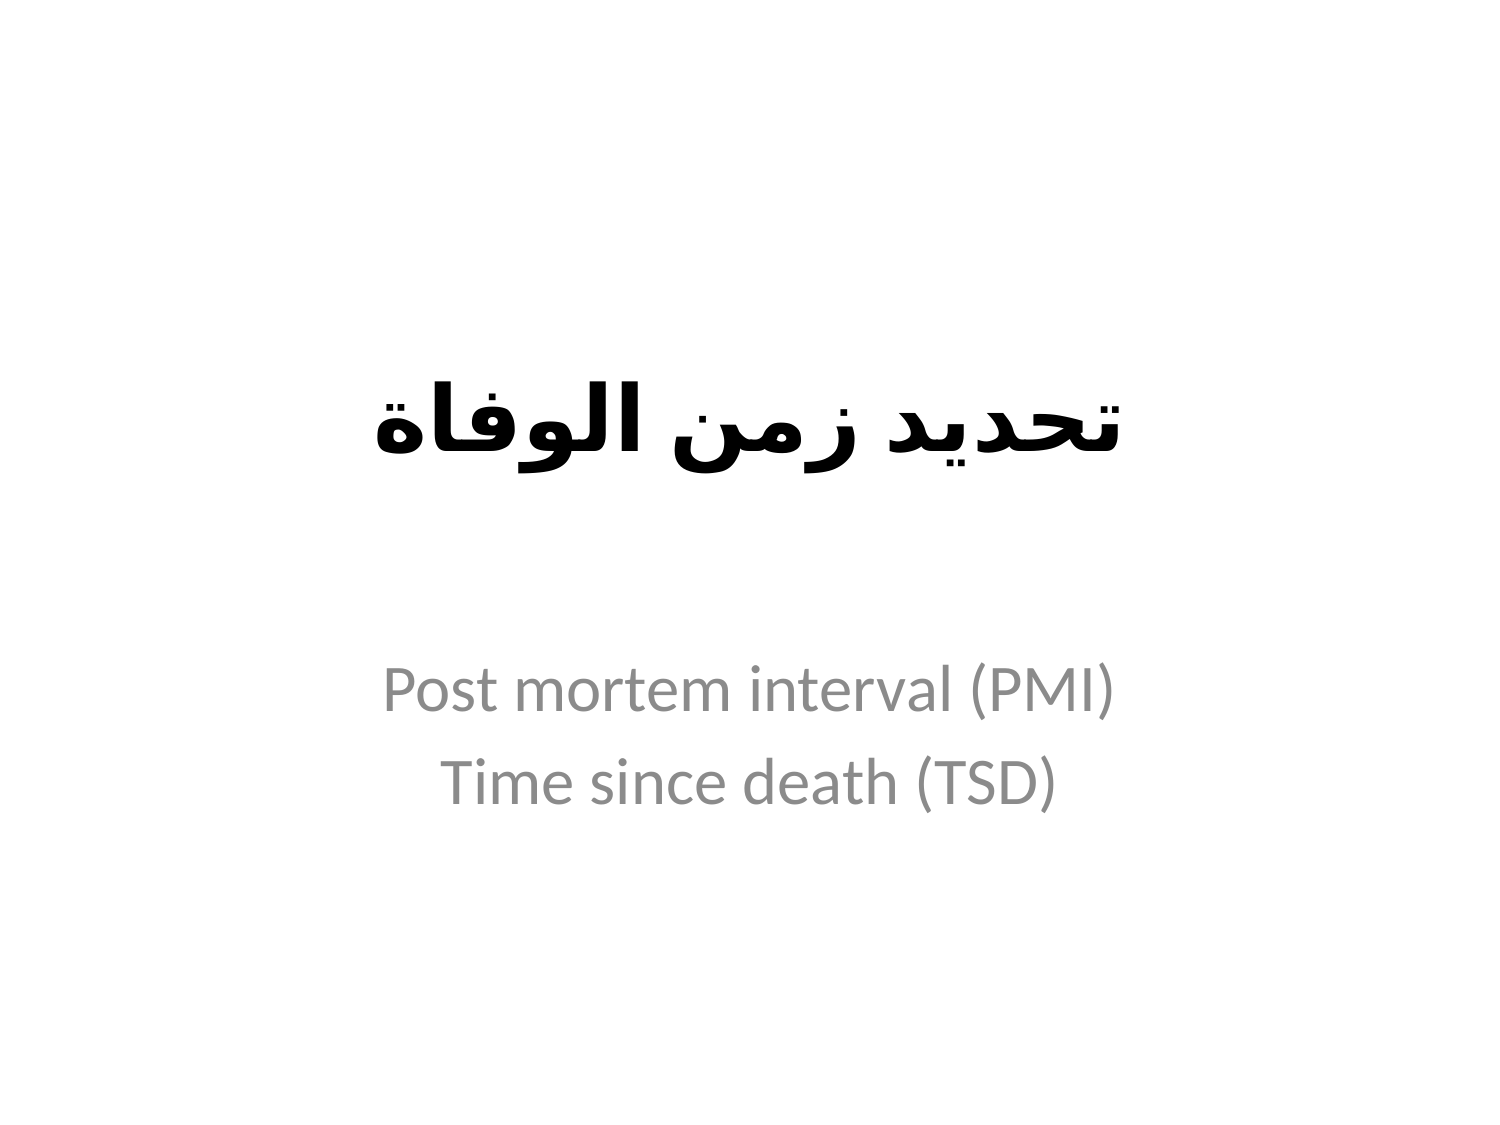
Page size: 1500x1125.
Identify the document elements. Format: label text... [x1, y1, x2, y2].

subtitle Post mortem interval (PMI) Time since death (TSD) [225, 637, 1275, 925]
title تحديد زمن الوفاة [112, 349, 1388, 591]
